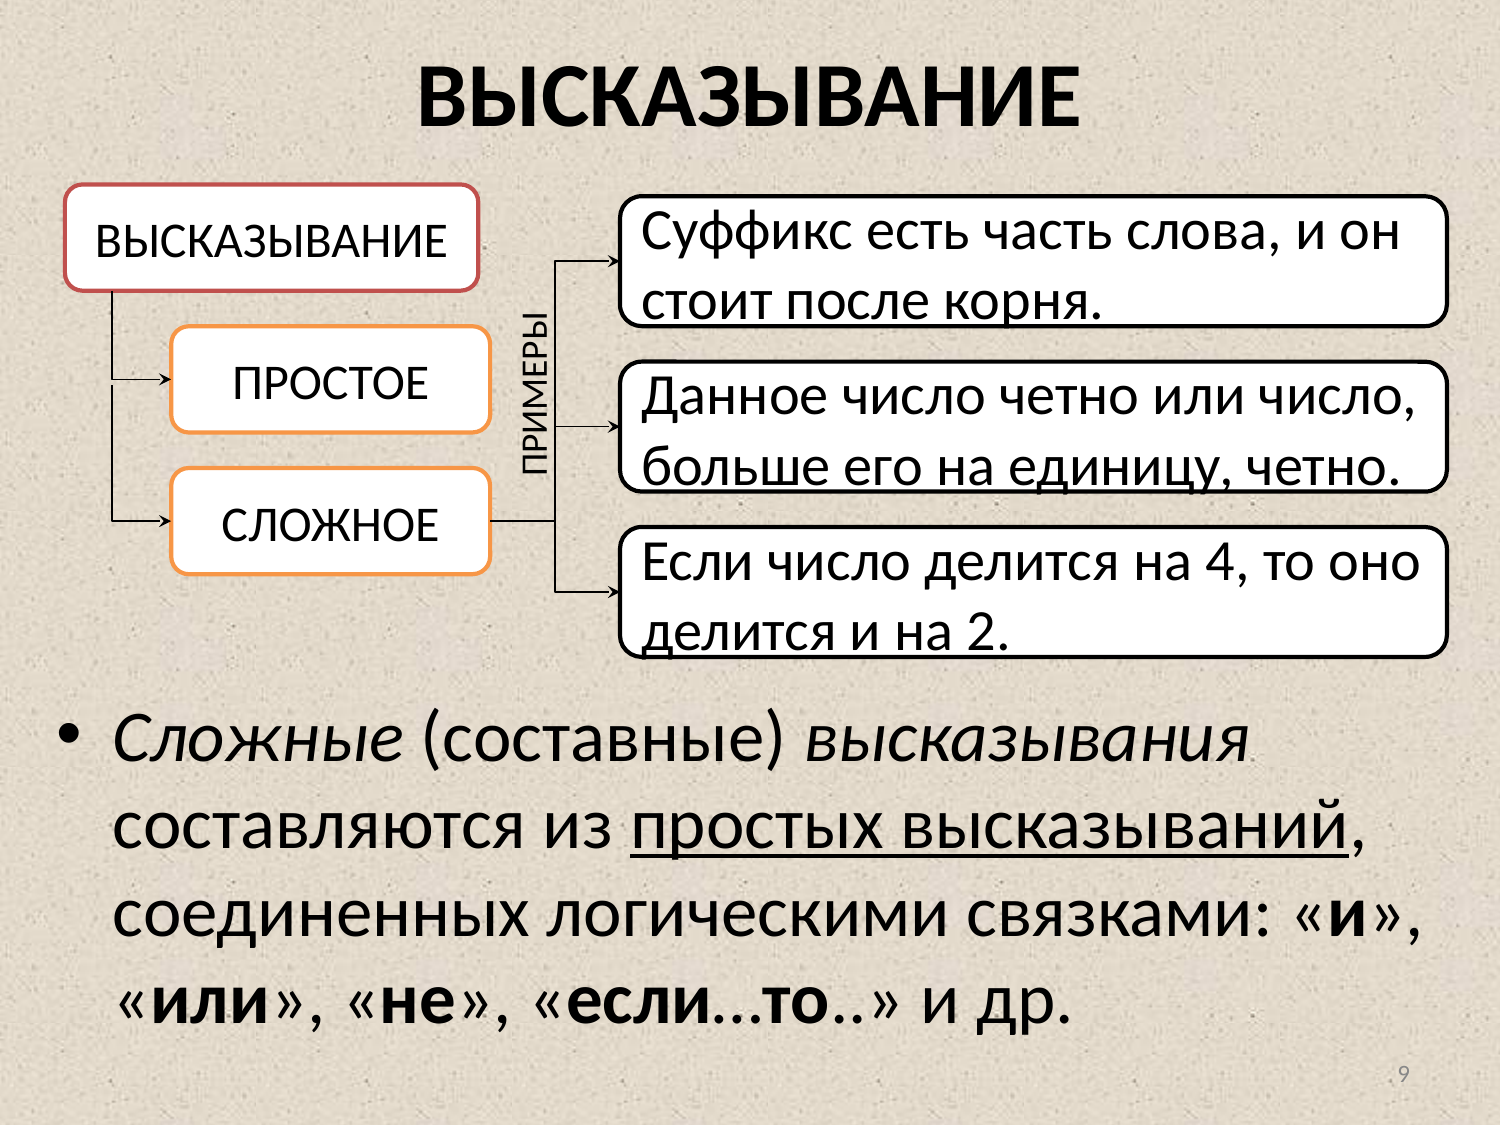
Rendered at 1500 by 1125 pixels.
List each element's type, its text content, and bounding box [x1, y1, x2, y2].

picture [0, 0, 1500, 1125]
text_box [64, 184, 1448, 658]
slide_number ‹#› [1074, 1042, 1425, 1103]
title ВЫСКАЗЫВАНИЕ [75, 0, 1425, 182]
list Сложные (составные) высказывания составляются из простых высказываний, соединенных логическими связками: «и», «или», «не», «если…то..» и др. [41, 680, 1447, 1125]
